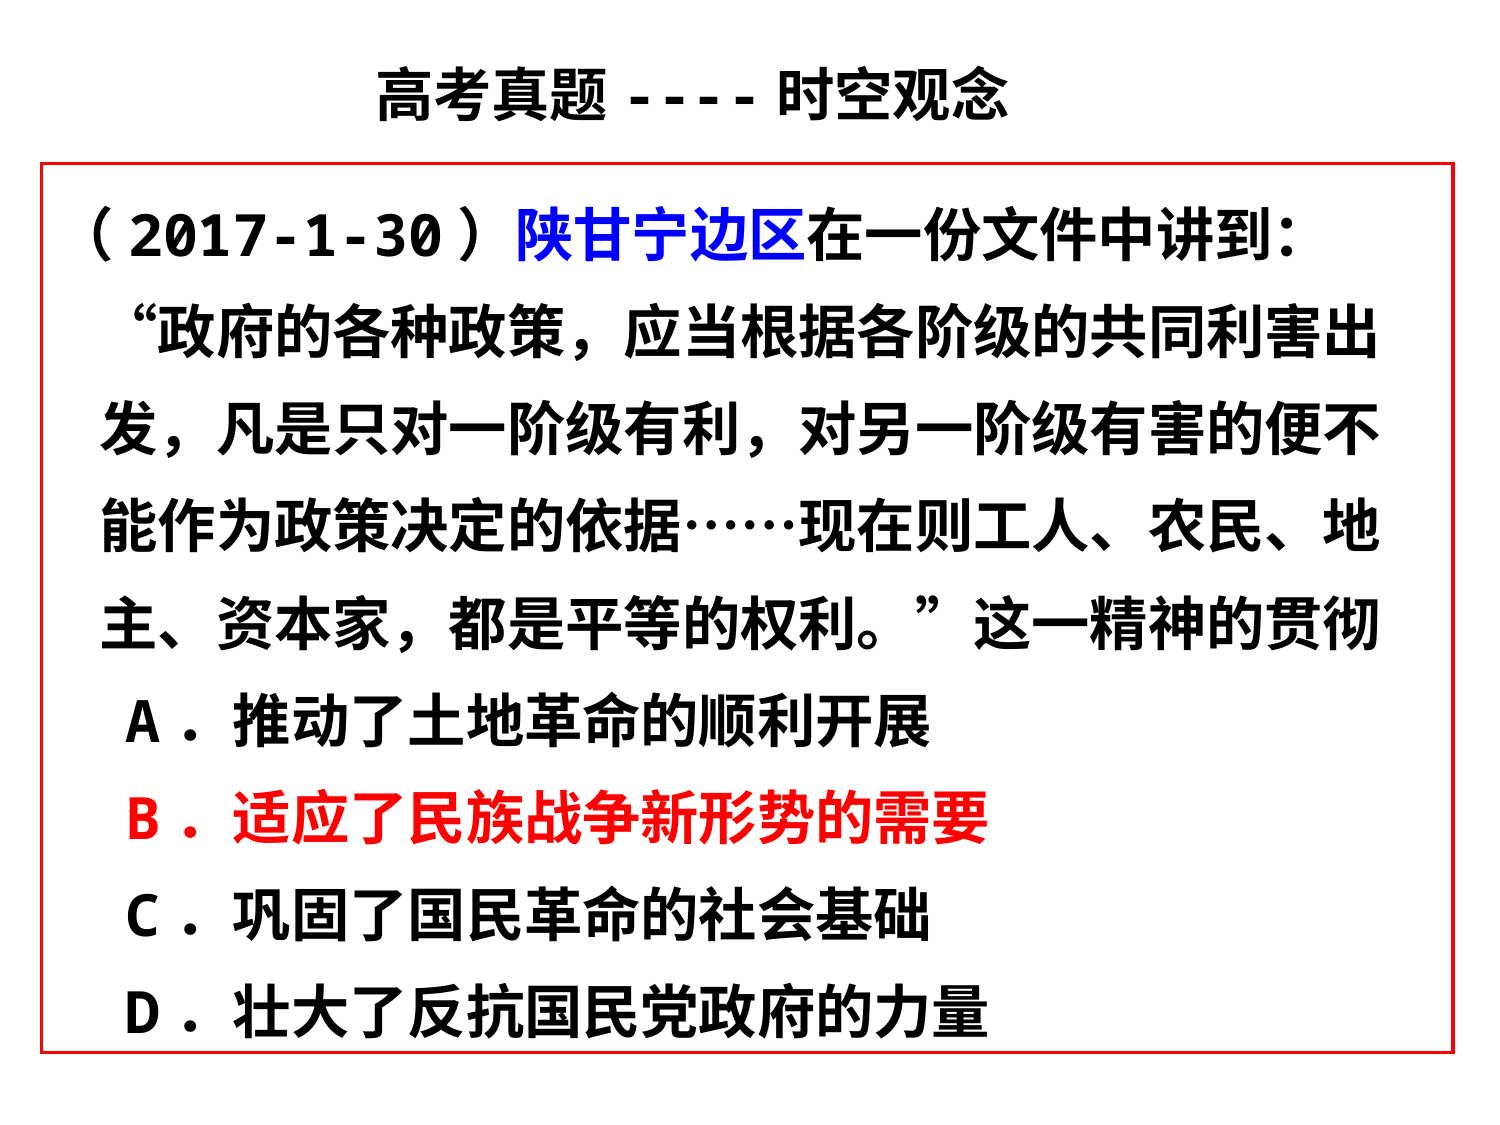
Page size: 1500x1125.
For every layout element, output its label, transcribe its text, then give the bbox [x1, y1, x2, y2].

text_box （2017-1-30）陕甘宁边区在一份文件中讲到：“政府的各种政策，应当根据各阶级的共同利害出发，凡是只对一阶级有利，对另一阶级有害的便不能作为政策决定的依据……现在则工人、农民、地主、资本家，都是平等的权利。”这一精神的贯彻 A．推动了土地革命的顺利开展 B．适应了民族战争新形势的需要 C．巩固了国民革命的社会基础 D．壮大了反抗国民党政府的力量 [41, 163, 1454, 1053]
text_box 高考真题----时空观念 [360, 50, 1066, 136]
